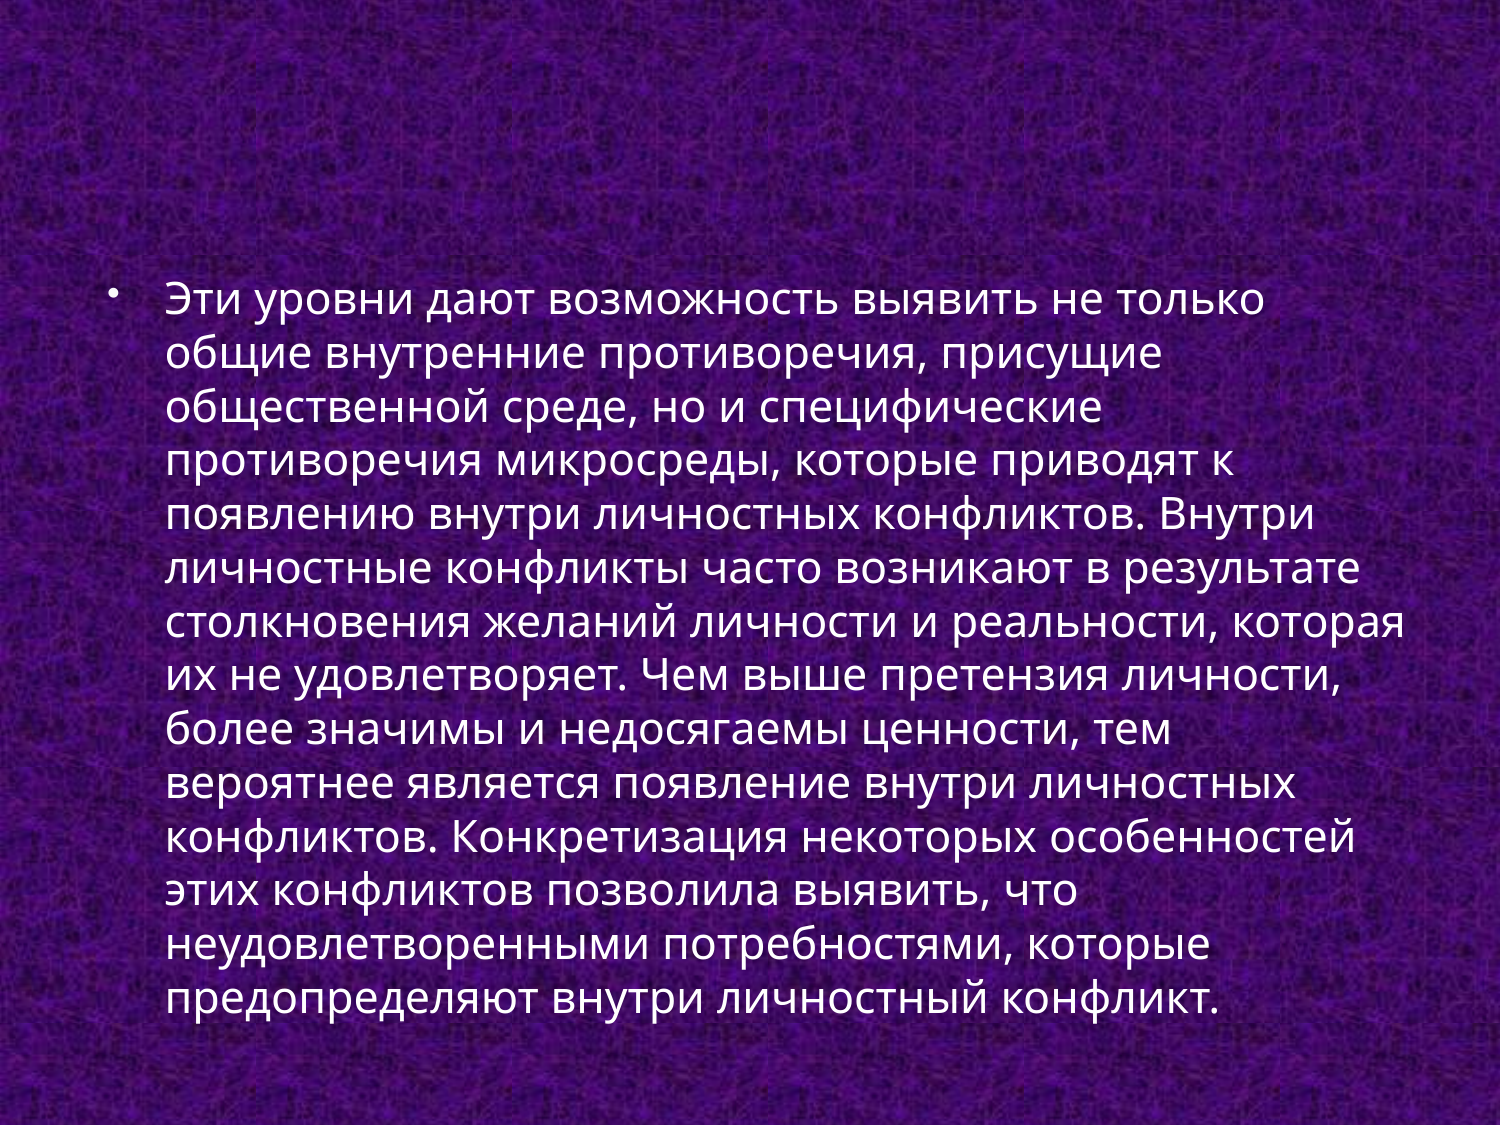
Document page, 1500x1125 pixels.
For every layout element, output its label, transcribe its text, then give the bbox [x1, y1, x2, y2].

list Эти уровни дают возможность выявить не только общие внутренние противоречия, присущие общественной среде, но и специфические противоречия микросреды, которые приводят к появлению внутри личностных конфликтов. Внутри личностные конфликты часто возникают в результате столкновения желаний личности и реальности, которая их не удовлетворяет. Чем выше претензия личности, более значимы и недосягаемы ценности, тем вероятнее является появление внутри личностных конфликтов. Конкретизация некоторых особенностей этих конфликтов позволила выявить, что неудовлетворенными потребностями, которые предопределяют внутри личностный конфликт. [75, 262, 1425, 1035]
picture [0, 0, 1500, 1125]
